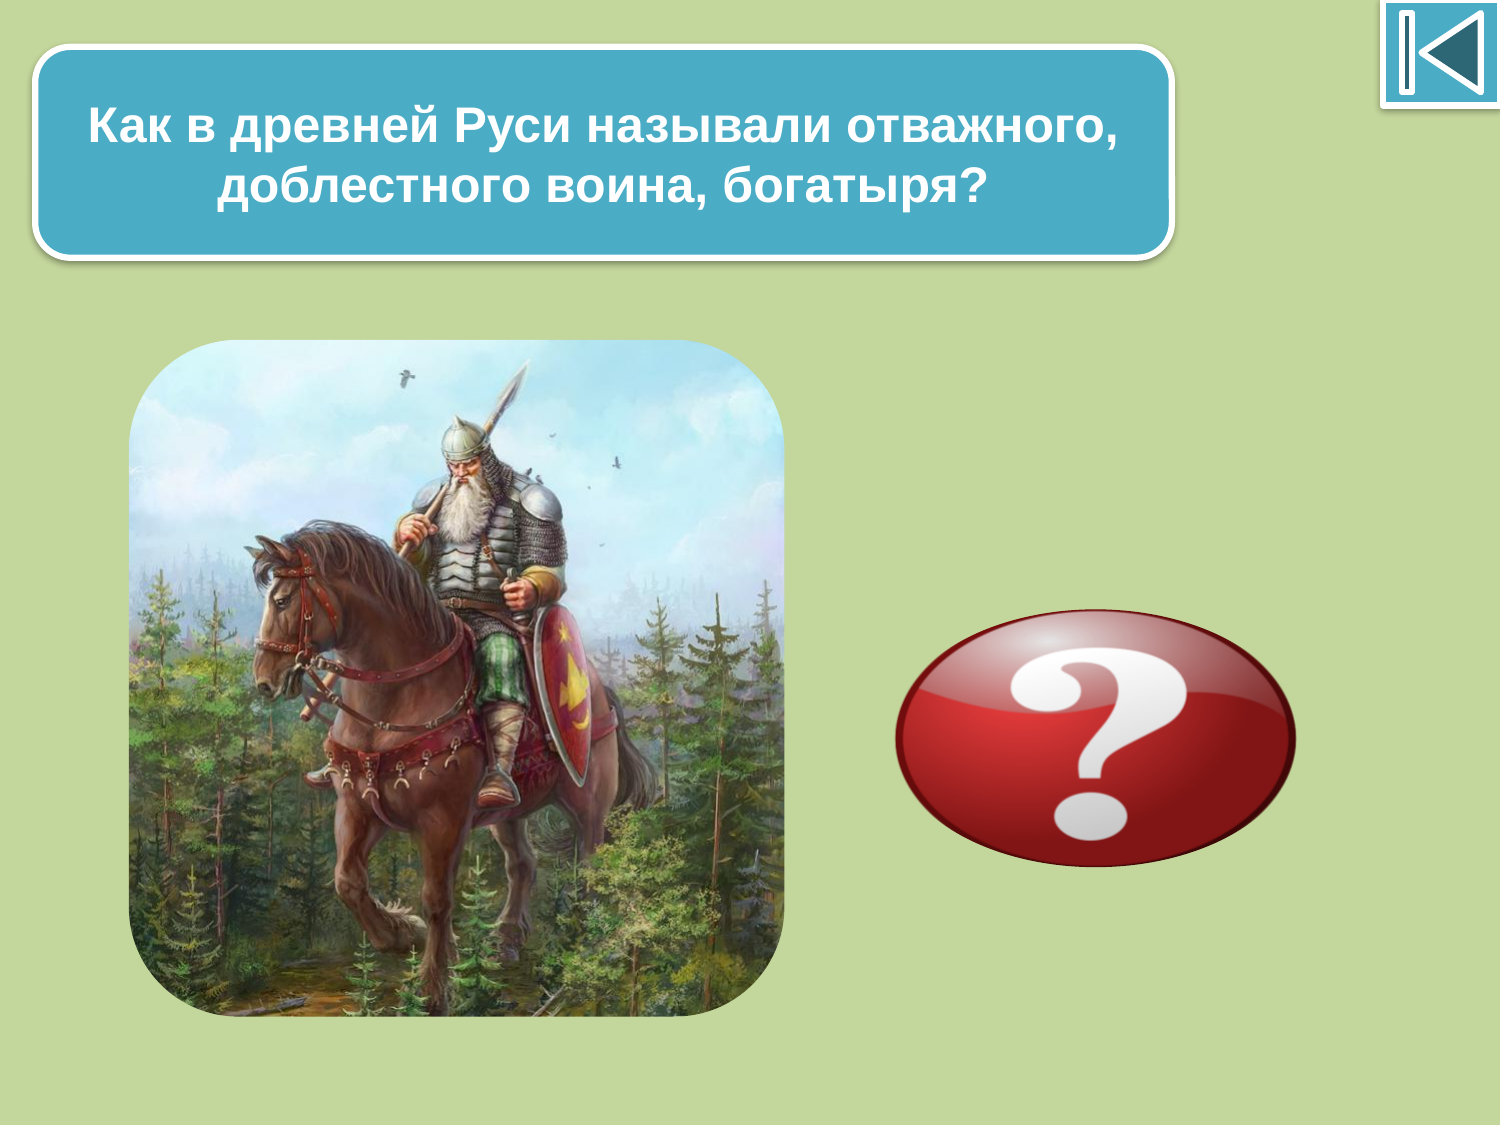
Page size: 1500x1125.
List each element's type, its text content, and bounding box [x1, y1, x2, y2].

picture [890, 609, 1301, 868]
text_box [1380, 0, 1500, 109]
text_box Как в древней Руси называли отважного, доблестного воина, богатыря? [32, 43, 1176, 261]
picture [128, 339, 785, 1017]
